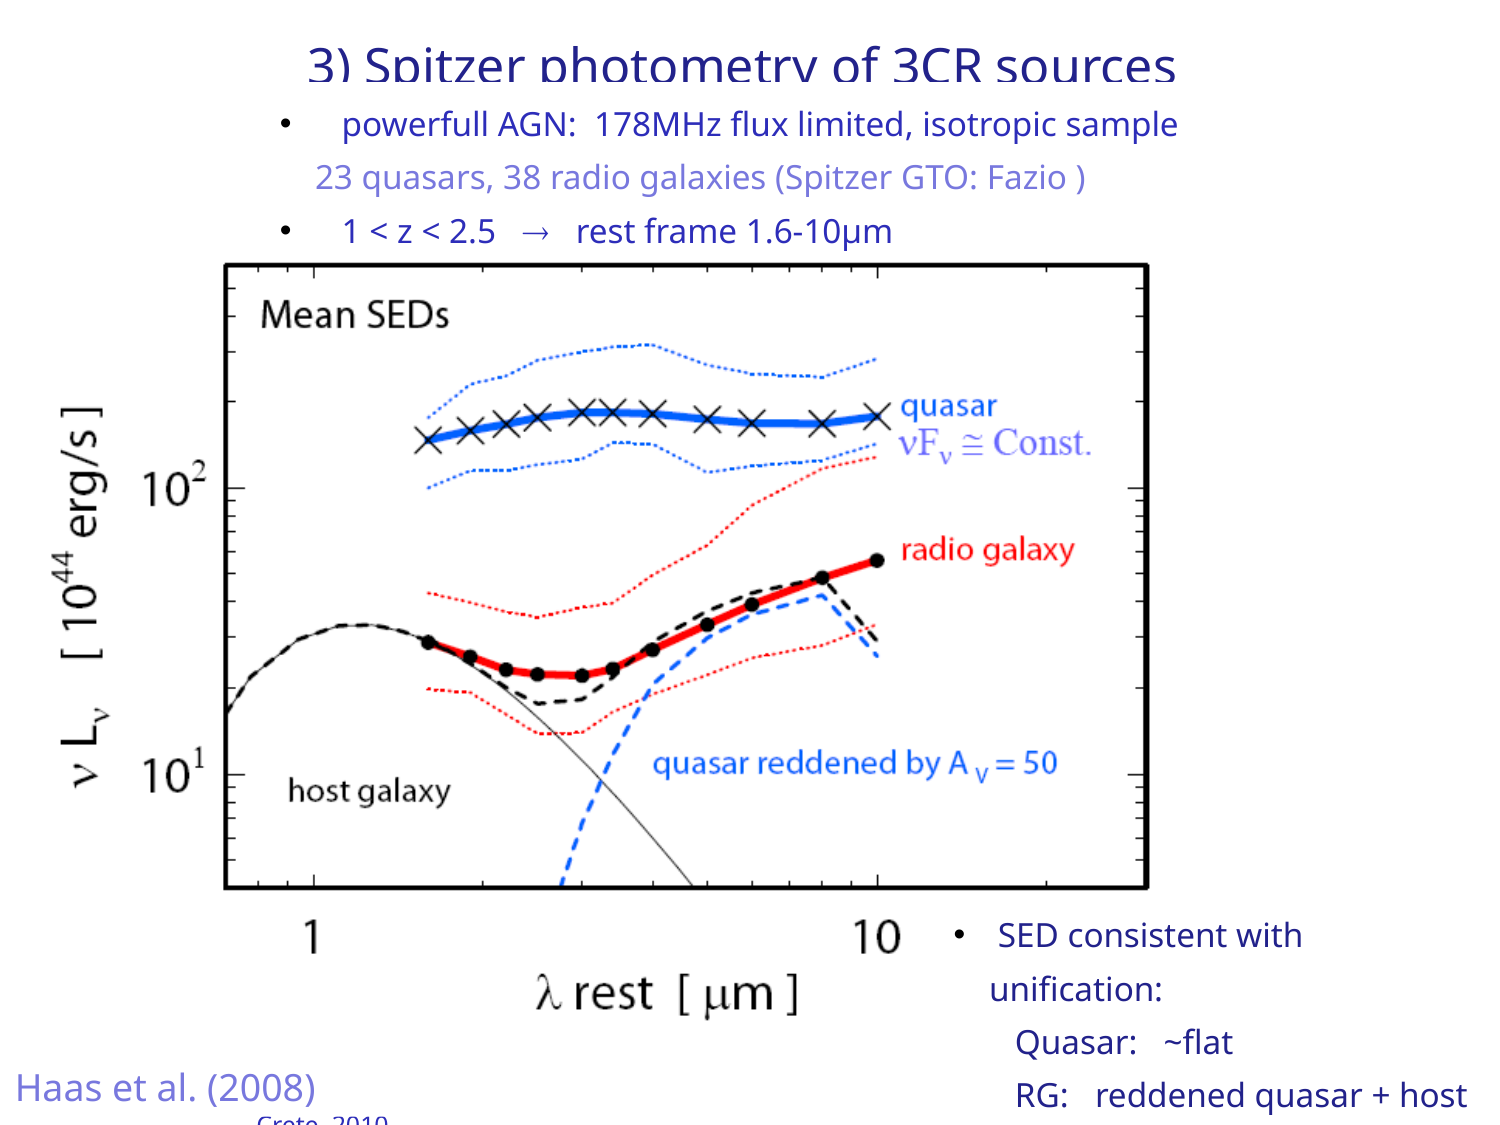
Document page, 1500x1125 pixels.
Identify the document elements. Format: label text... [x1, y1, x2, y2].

text_box 3) Spitzer photometry of 3CR sources [292, 7, 1206, 82]
text_box powerfull AGN: 178MHz flux limited, isotropic sample 23 quasars, 38 radio galaxies (Spitzer GTO: Fazio ) 1 < z < 2.5  rest frame 1.6-10µm [265, 82, 1243, 258]
picture [13, 243, 1176, 1036]
text_box SED consistent with unification: Quasar: ~flat RG: reddened quasar + host 24μm surveys biased to type I [938, 893, 1500, 1125]
text_box Haas et al. (2008) [0, 1041, 938, 1117]
